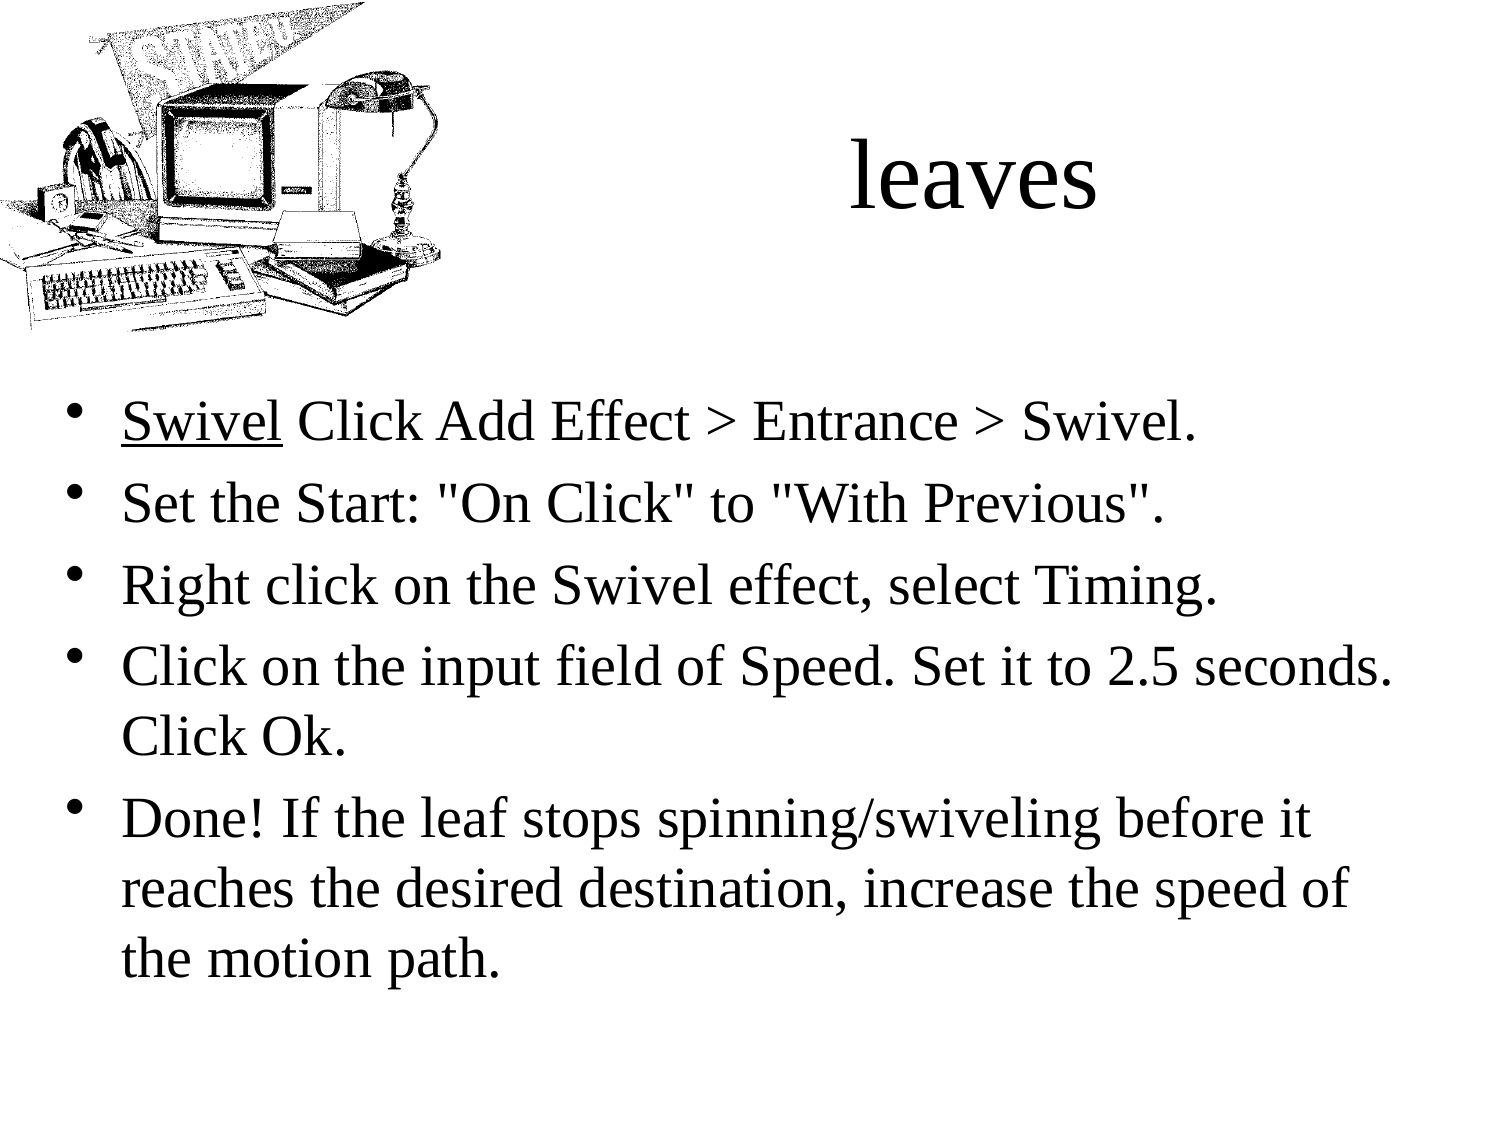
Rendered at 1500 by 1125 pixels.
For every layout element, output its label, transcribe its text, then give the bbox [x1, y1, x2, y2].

title leaves [487, 37, 1463, 301]
picture [0, 0, 450, 336]
list Swivel Click Add Effect > Entrance > Swivel. Set the Start: "On Click" to "With Previous". Right click on the Swivel effect, select Timing. Click on the input field of Speed. Set it to 2.5 seconds. Click Ok. Done! If the leaf stops spinning/swiveling before it reaches the desired destination, increase the speed of the motion path. [49, 374, 1451, 1001]
